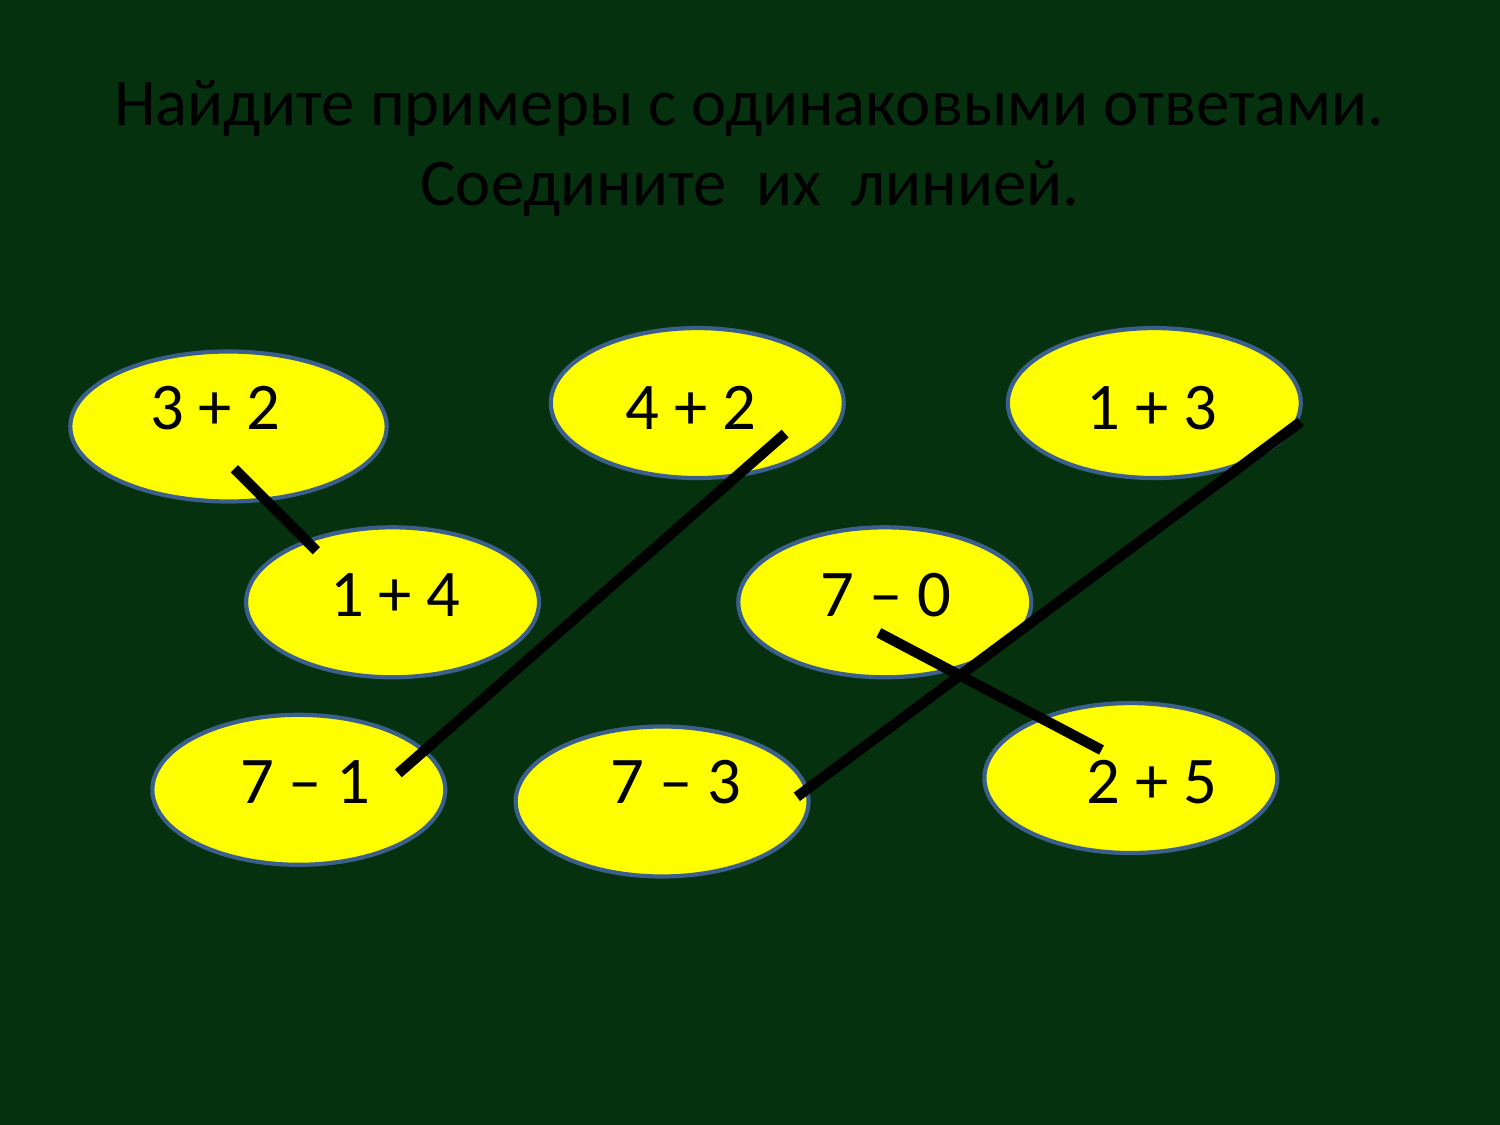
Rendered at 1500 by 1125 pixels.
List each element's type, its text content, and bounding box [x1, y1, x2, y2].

list 3 + 2 4 + 2 1 + 3 1 + 4 7 – 0 7 – 1 7 – 3 2 + 5 [75, 262, 1425, 1005]
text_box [398, 433, 786, 774]
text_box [796, 421, 1302, 798]
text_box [878, 632, 1102, 751]
title Найдите примеры с одинаковыми ответами. Соедините их линией. [75, 45, 1425, 233]
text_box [234, 468, 317, 551]
text_box [68, 404, 75, 449]
